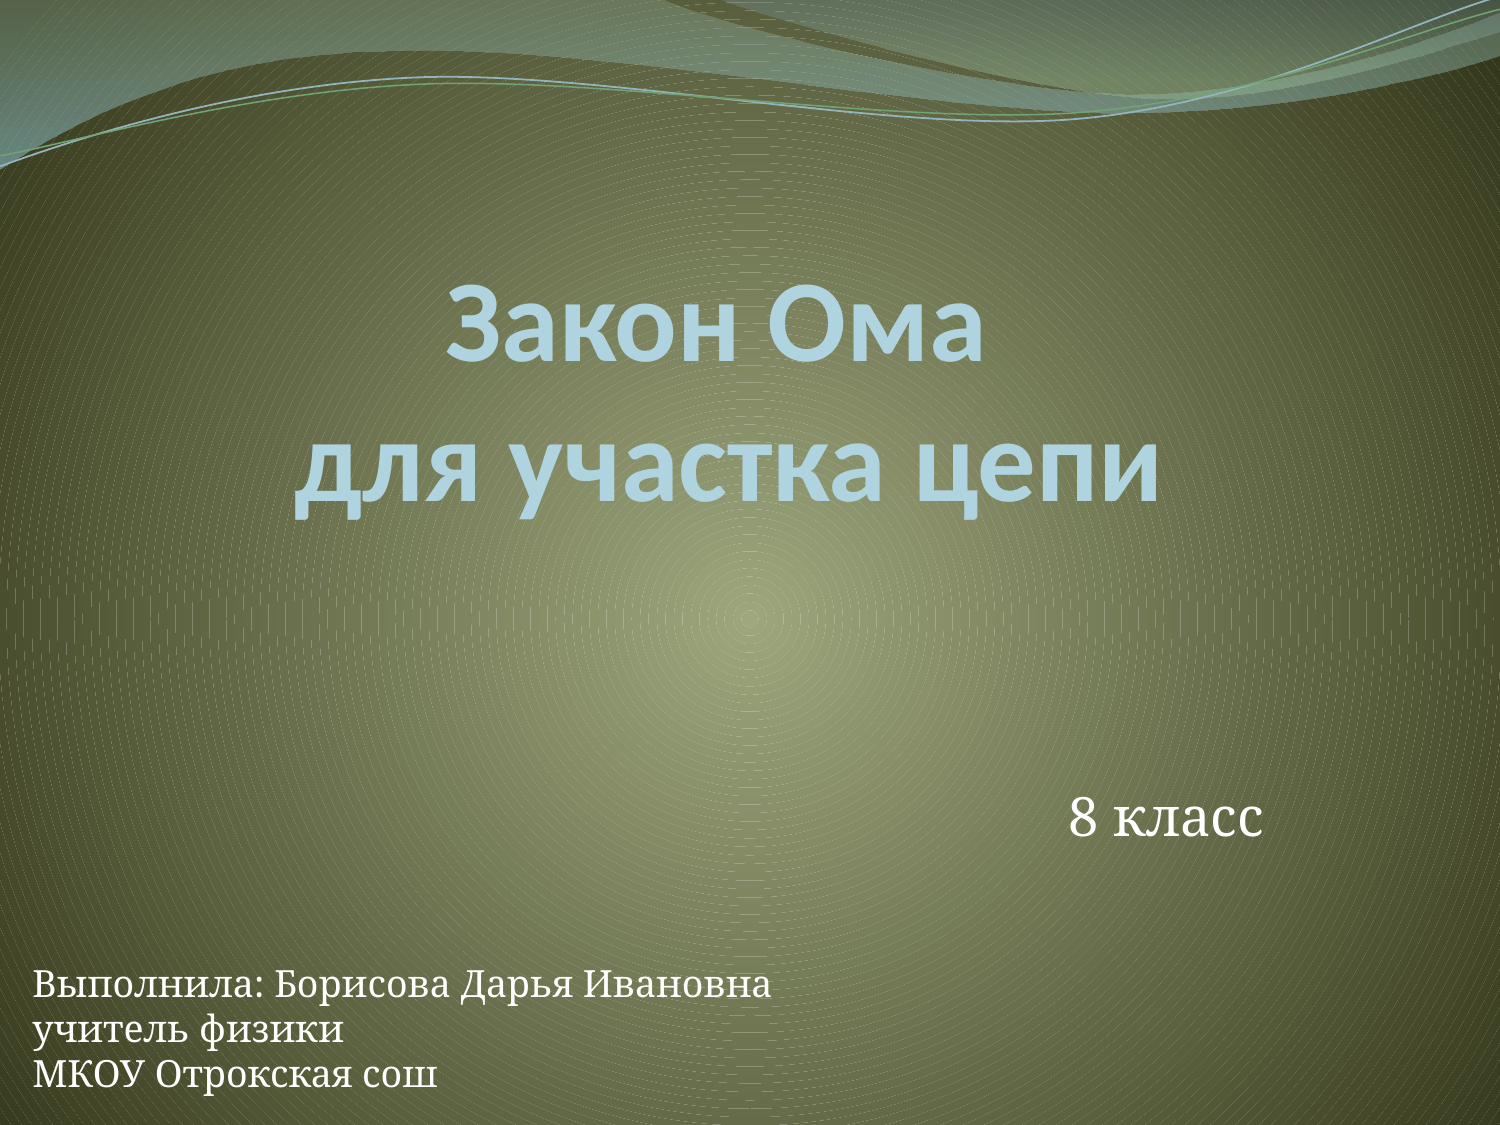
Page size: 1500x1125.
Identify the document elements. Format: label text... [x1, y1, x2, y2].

title Закон Ома для участка цепи [87, 224, 1376, 525]
text_box Выполнила: Борисова Дарья Ивановна учитель физики МКОУ Отрокская сош [17, 952, 998, 1102]
subtitle 8 класс [225, 775, 1275, 925]
